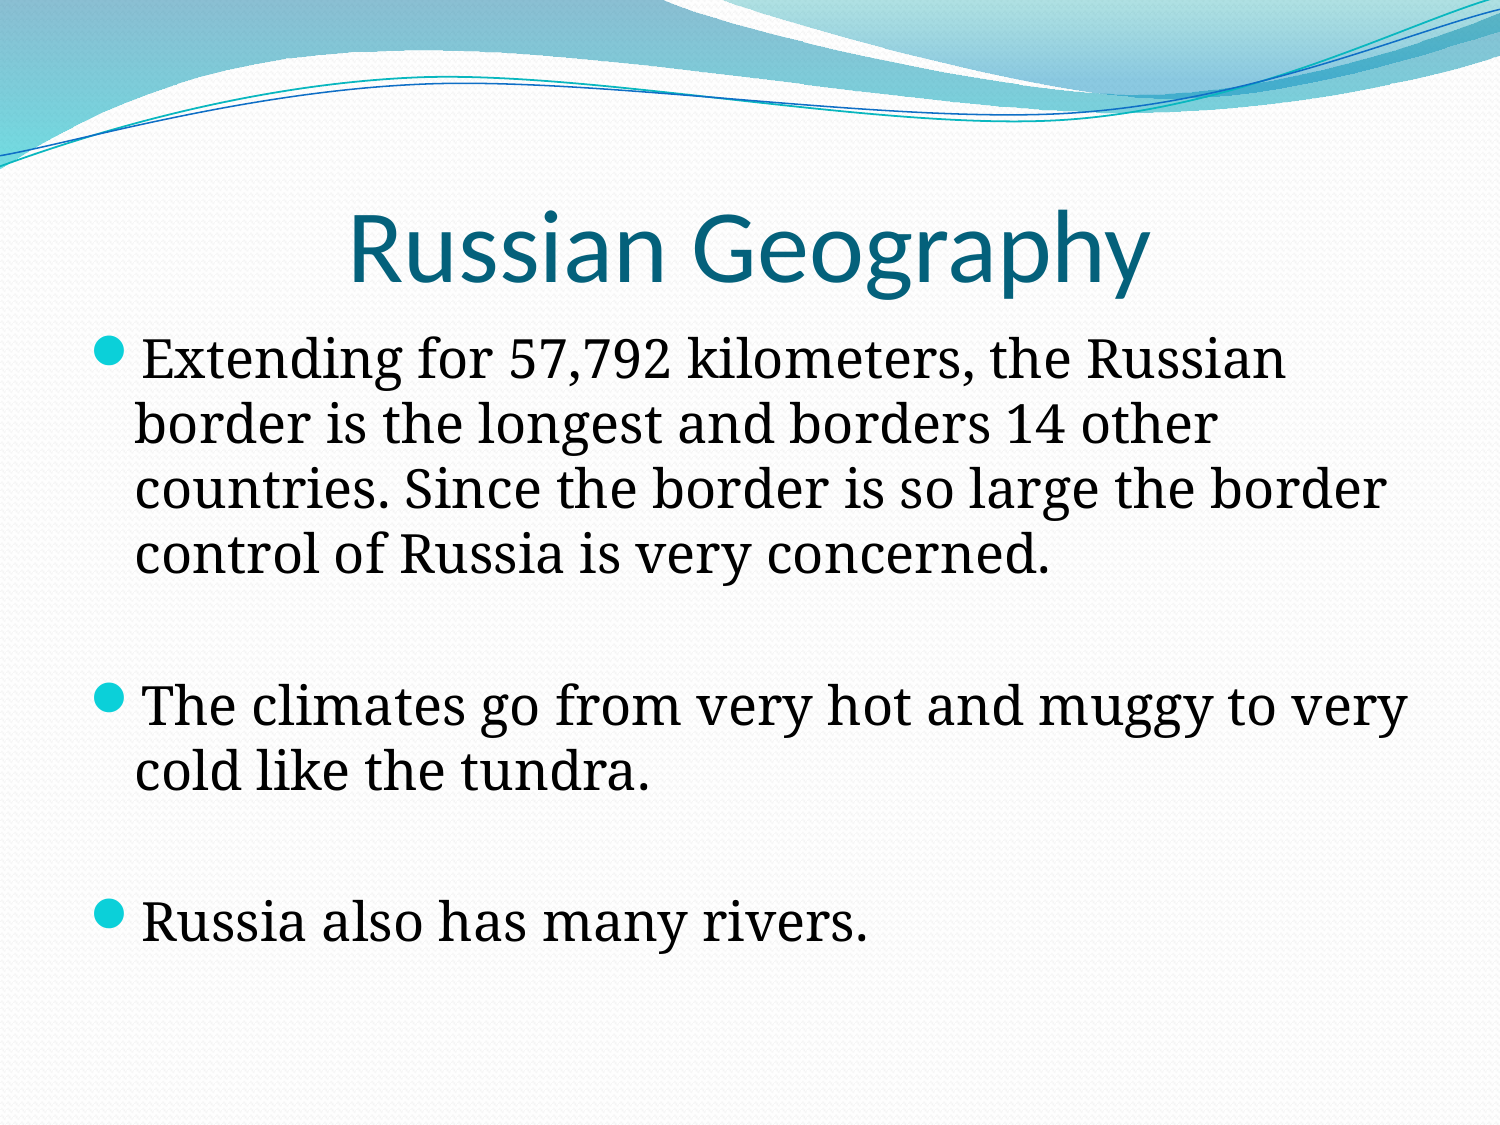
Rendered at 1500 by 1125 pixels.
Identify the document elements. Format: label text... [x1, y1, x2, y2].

list Extending for 57,792 kilometers, the Russian border is the longest and borders 14 other countries. Since the border is so large the border control of Russia is very concerned. The climates go from very hot and muggy to very cold like the tundra. Russia also has many rivers. [75, 317, 1425, 1038]
title Russian Geography [75, 115, 1425, 303]
